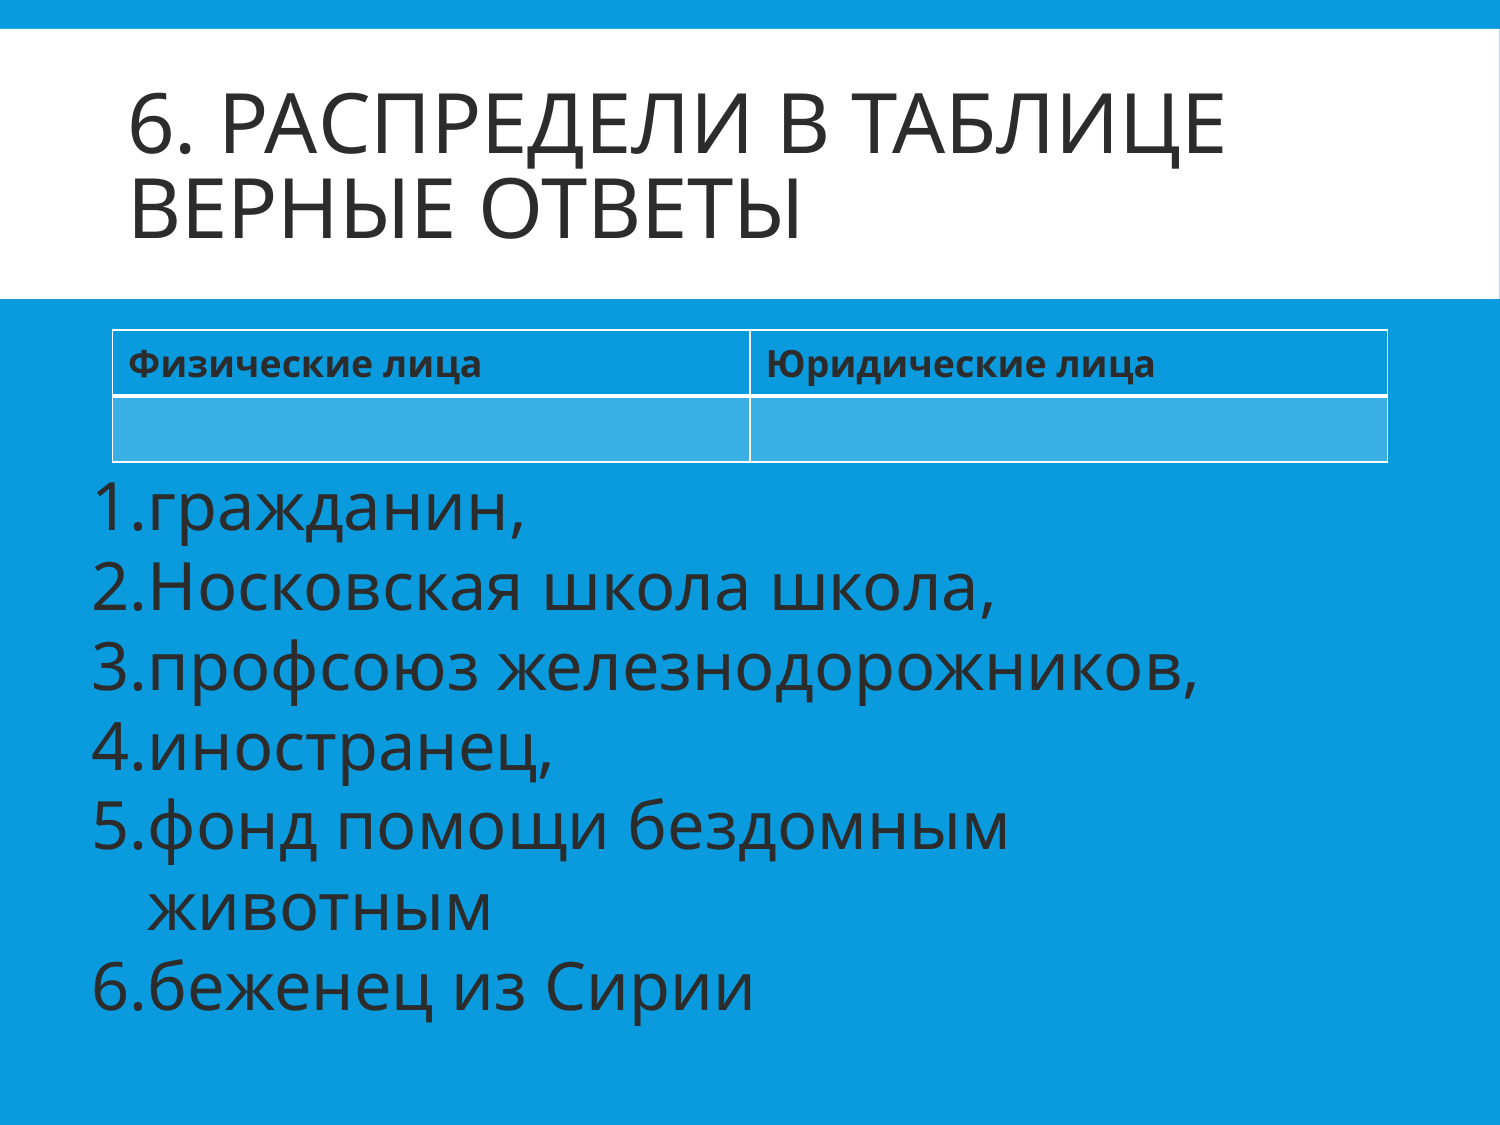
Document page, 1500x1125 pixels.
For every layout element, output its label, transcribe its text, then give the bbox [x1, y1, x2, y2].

text_box гражданин, Носковская школа школа, профсоюз железнодорожников, иностранец, фонд помощи бездомным животным беженец из Сирии [76, 456, 1353, 1031]
table_cell [113, 398, 749, 456]
table_header Юридические лица [751, 331, 1387, 394]
table_cell [751, 398, 1387, 461]
title 6. Распредели в таблице верные ответы [112, 46, 1388, 295]
table_header Физические лица [113, 331, 749, 394]
